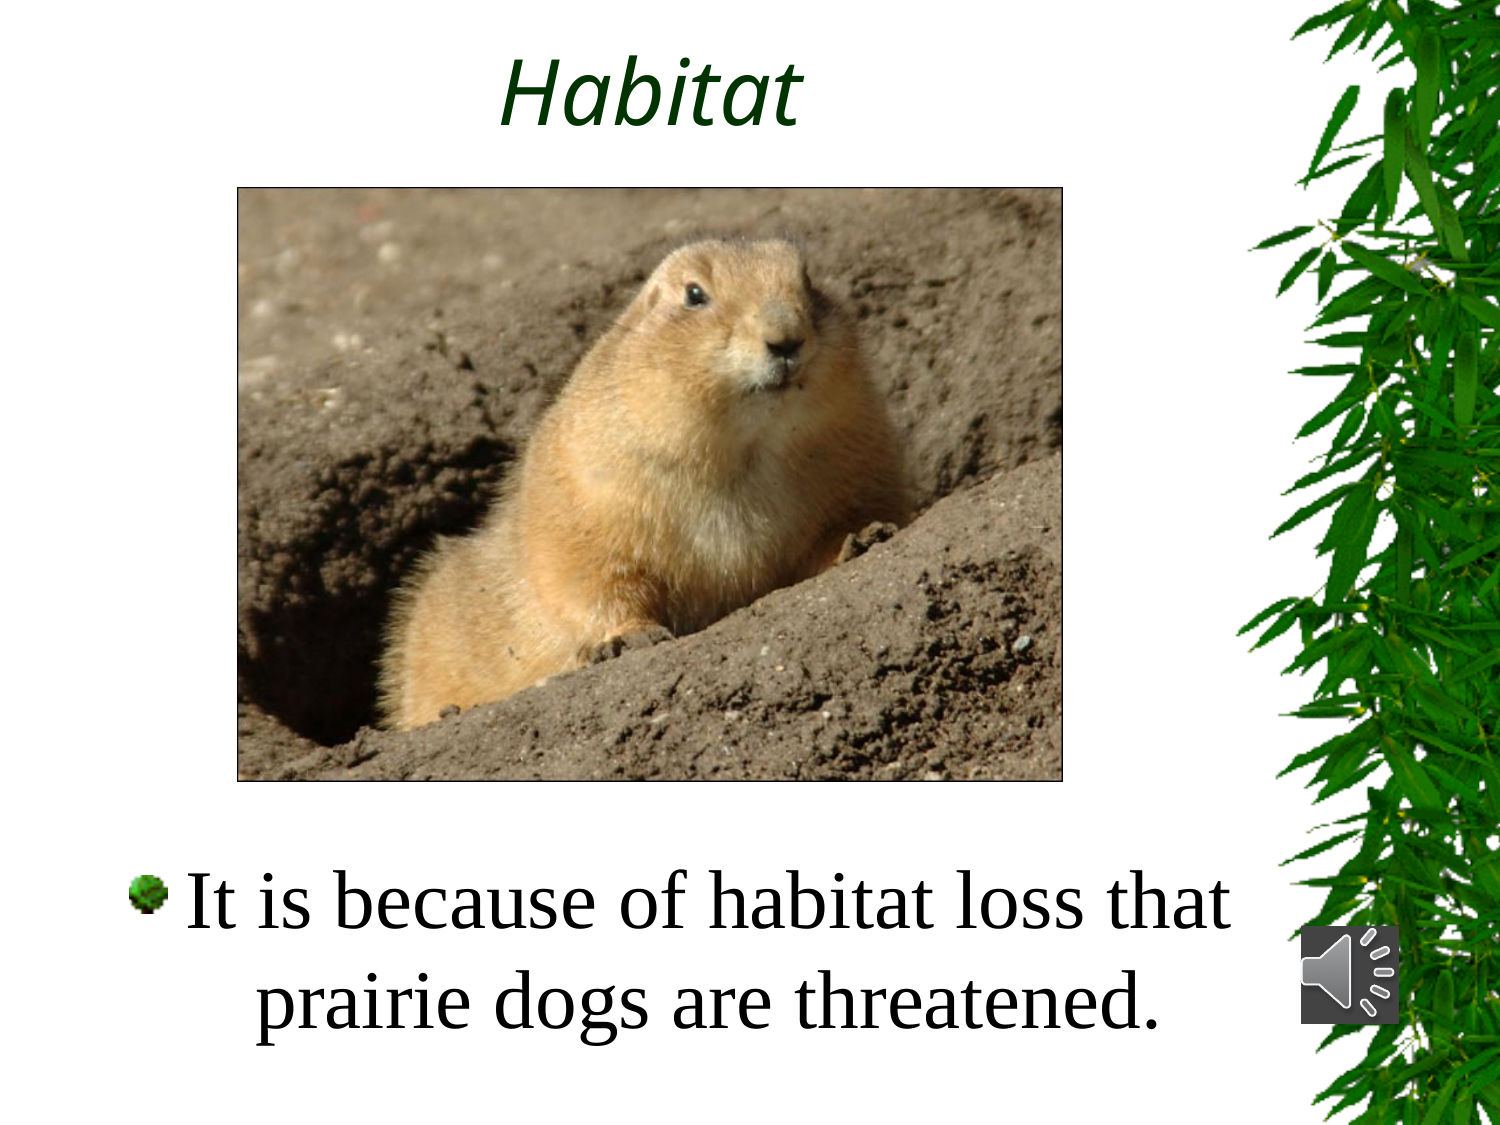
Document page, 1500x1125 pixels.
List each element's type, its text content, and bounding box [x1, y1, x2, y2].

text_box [237, 187, 1063, 782]
list It is because of habitat loss that prairie dogs are threatened. [75, 837, 1288, 1125]
title Habitat [37, 24, 1263, 152]
picture [129, 875, 168, 914]
picture [1206, 0, 1500, 1125]
